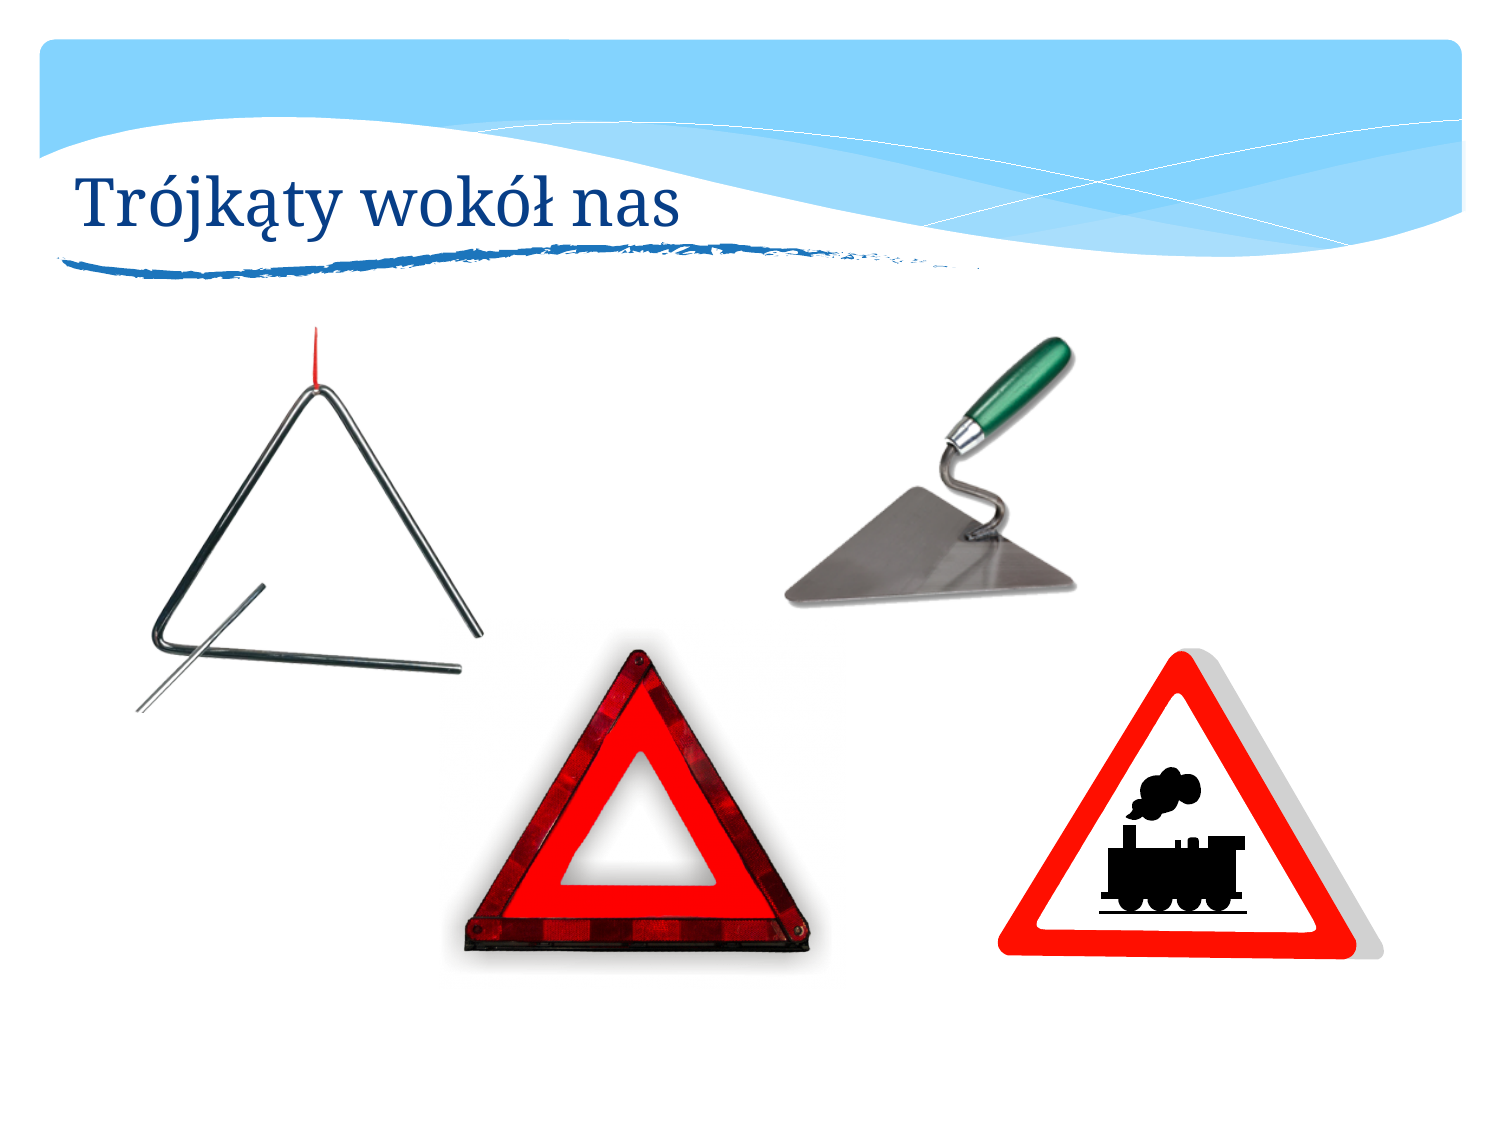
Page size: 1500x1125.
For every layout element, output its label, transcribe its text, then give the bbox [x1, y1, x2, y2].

picture [117, 307, 1104, 989]
picture [994, 648, 1387, 963]
picture [55, 241, 980, 280]
title Trójkąty wokół nas [59, 152, 818, 240]
